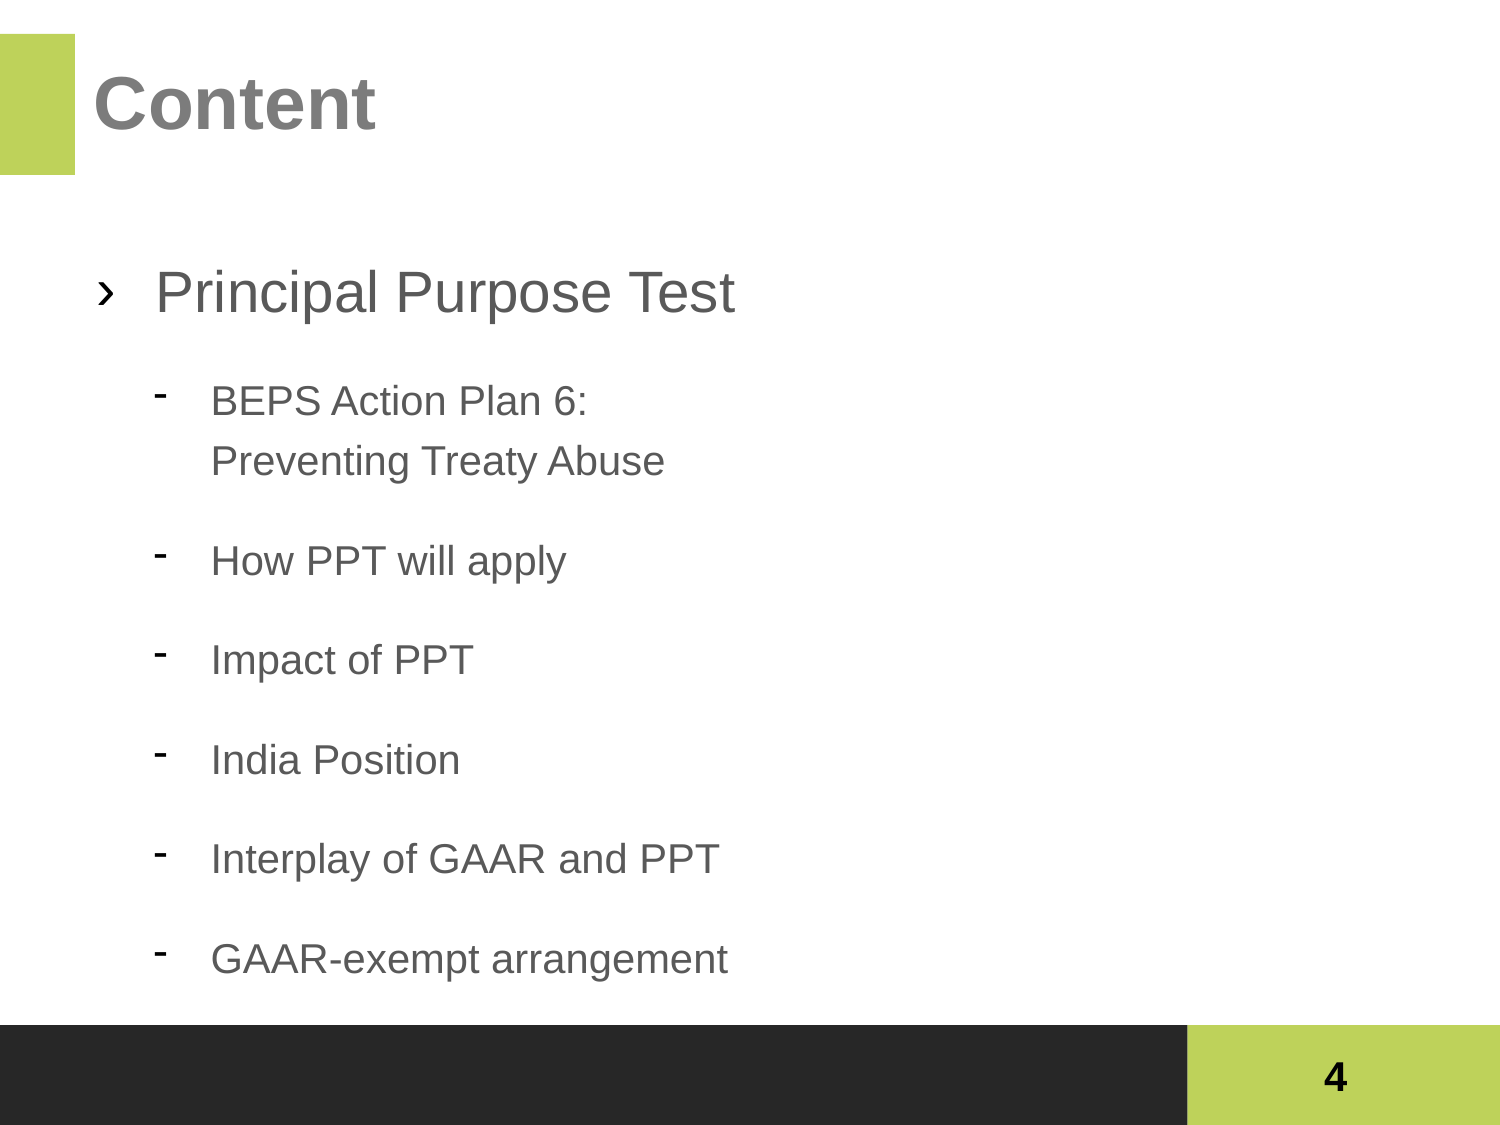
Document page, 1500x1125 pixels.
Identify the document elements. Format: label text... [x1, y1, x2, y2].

text_box Principal Purpose Test BEPS Action Plan 6: Preventing Treaty Abuse How PPT will apply Impact of PPT India Position Interplay of GAAR and PPT GAAR-exempt arrangement [82, 232, 763, 976]
title Content [0, 33, 1500, 175]
